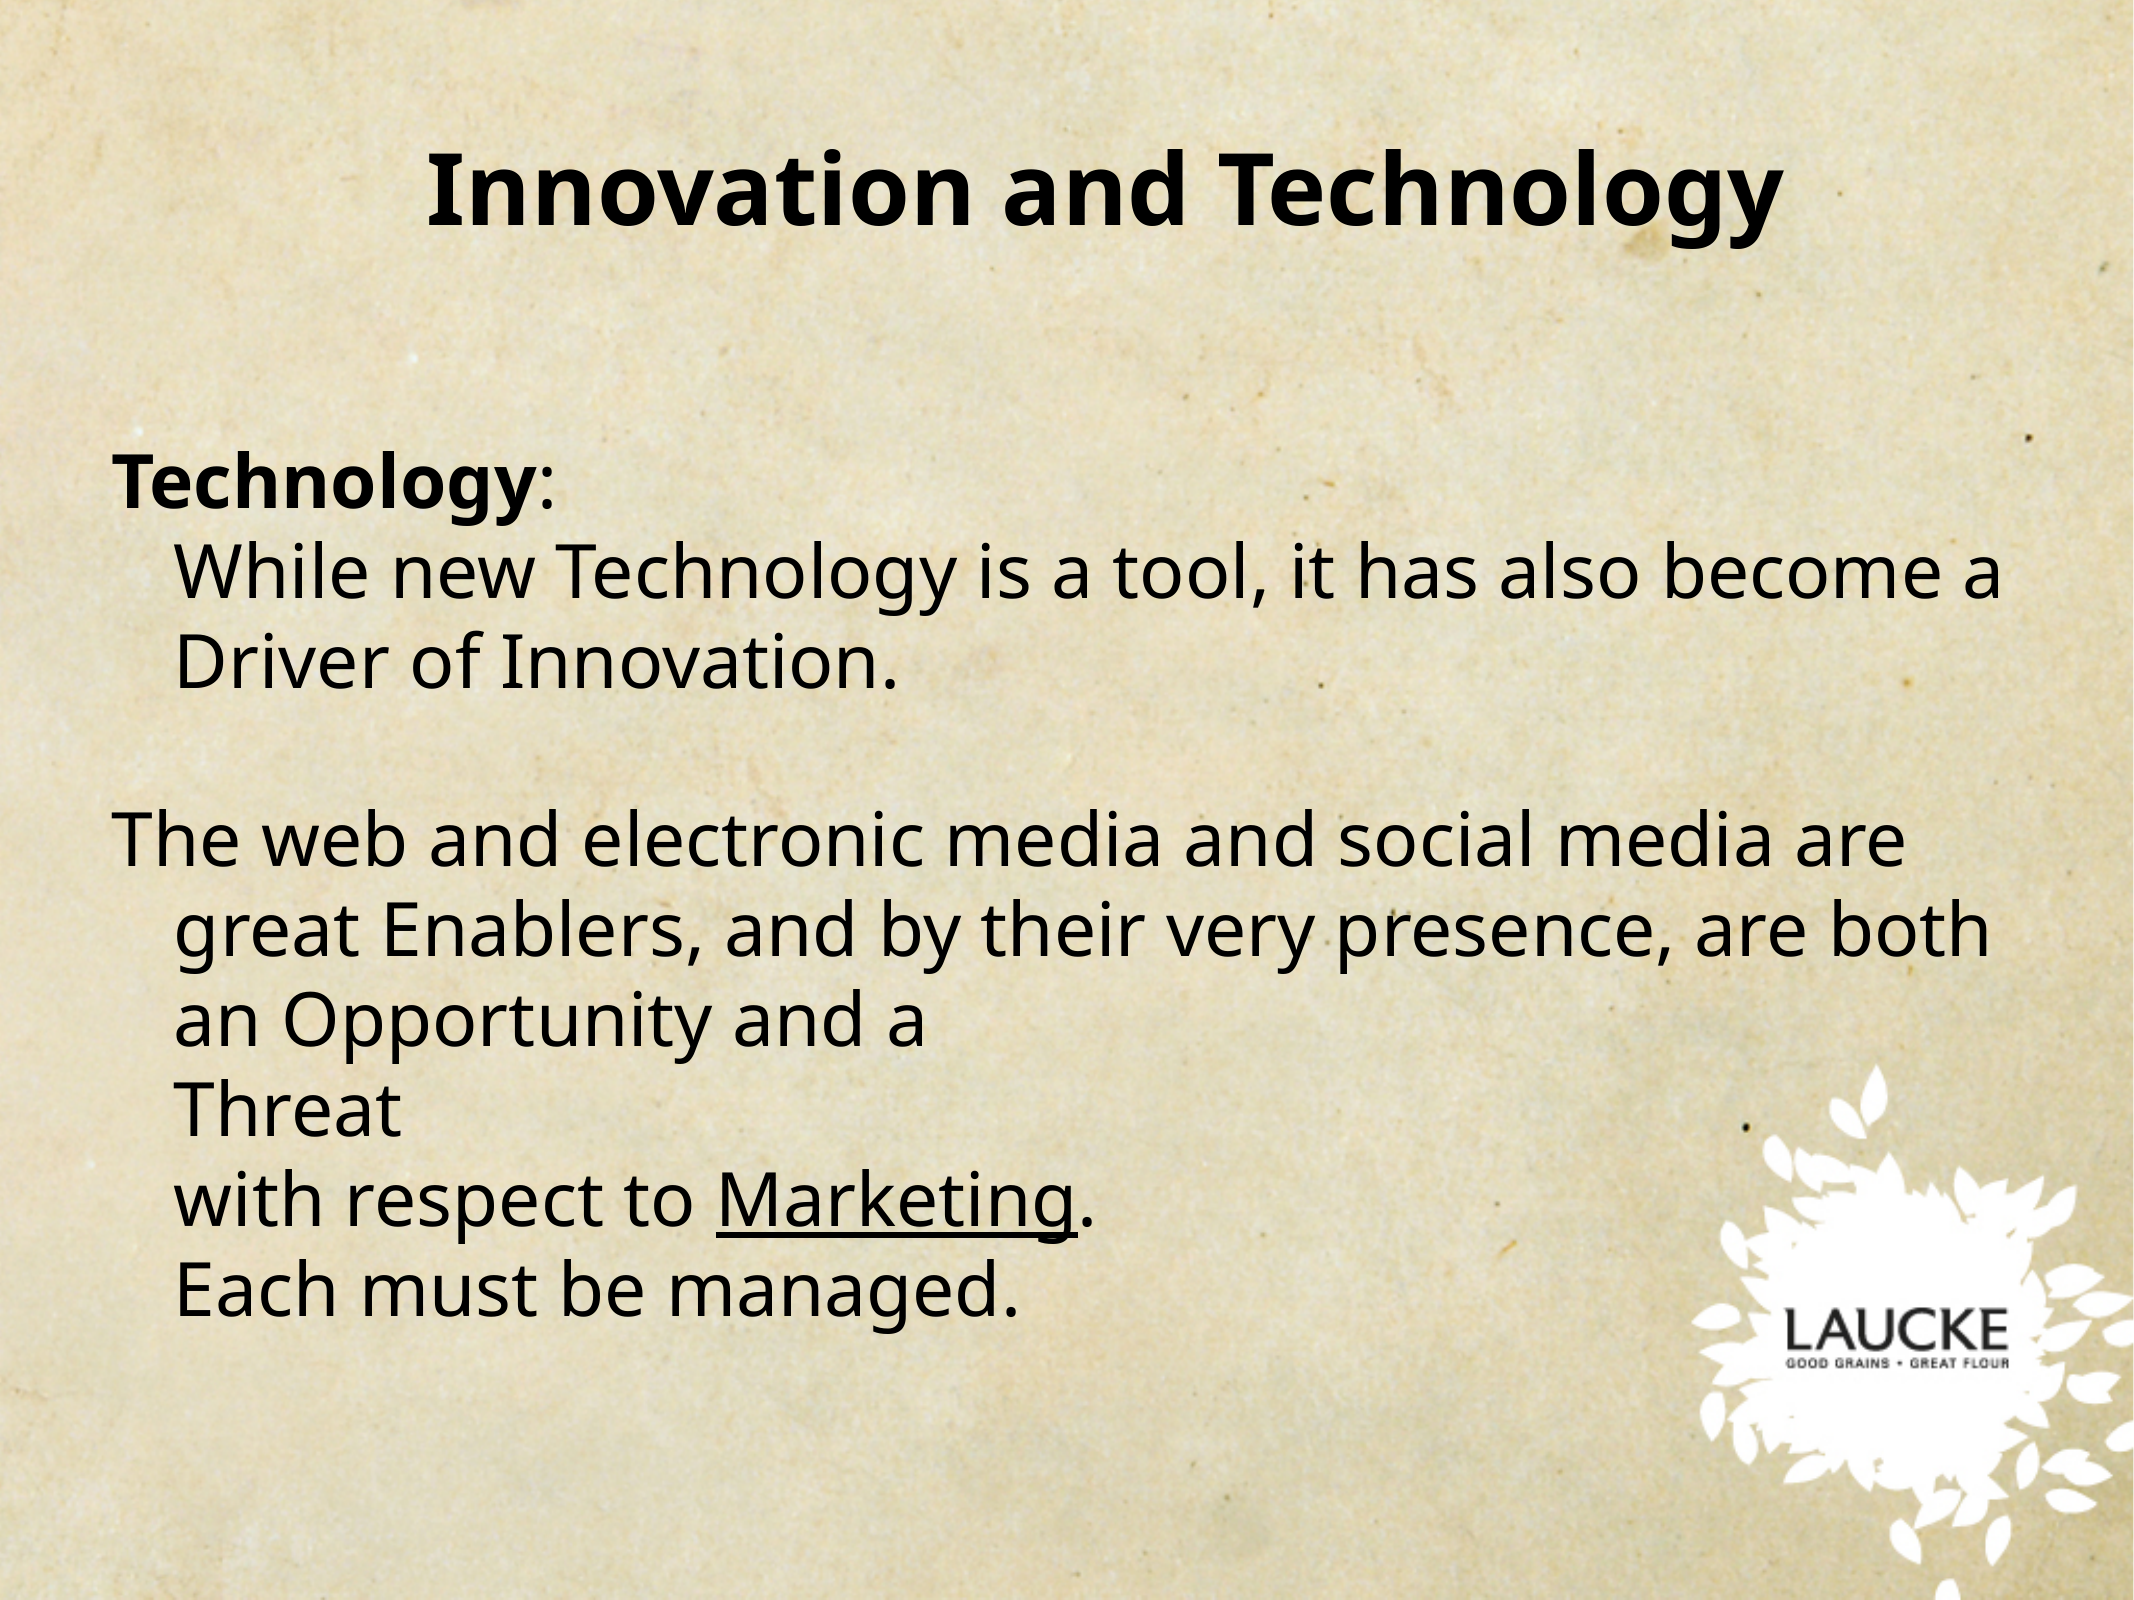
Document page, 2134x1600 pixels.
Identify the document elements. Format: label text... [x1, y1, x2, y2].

text_box Innovation and Technology [119, 55, 2093, 316]
text_box [86, 256, 2059, 1393]
picture [0, 0, 2134, 1600]
text_box Technology: While new Technology is a tool, it has also become a Driver of Innovation. The web and electronic media and social media are great Enablers, and by their very presence, are both an Opportunity and a Threat with respect to Marketing. Each must be managed. [103, 280, 2076, 1486]
